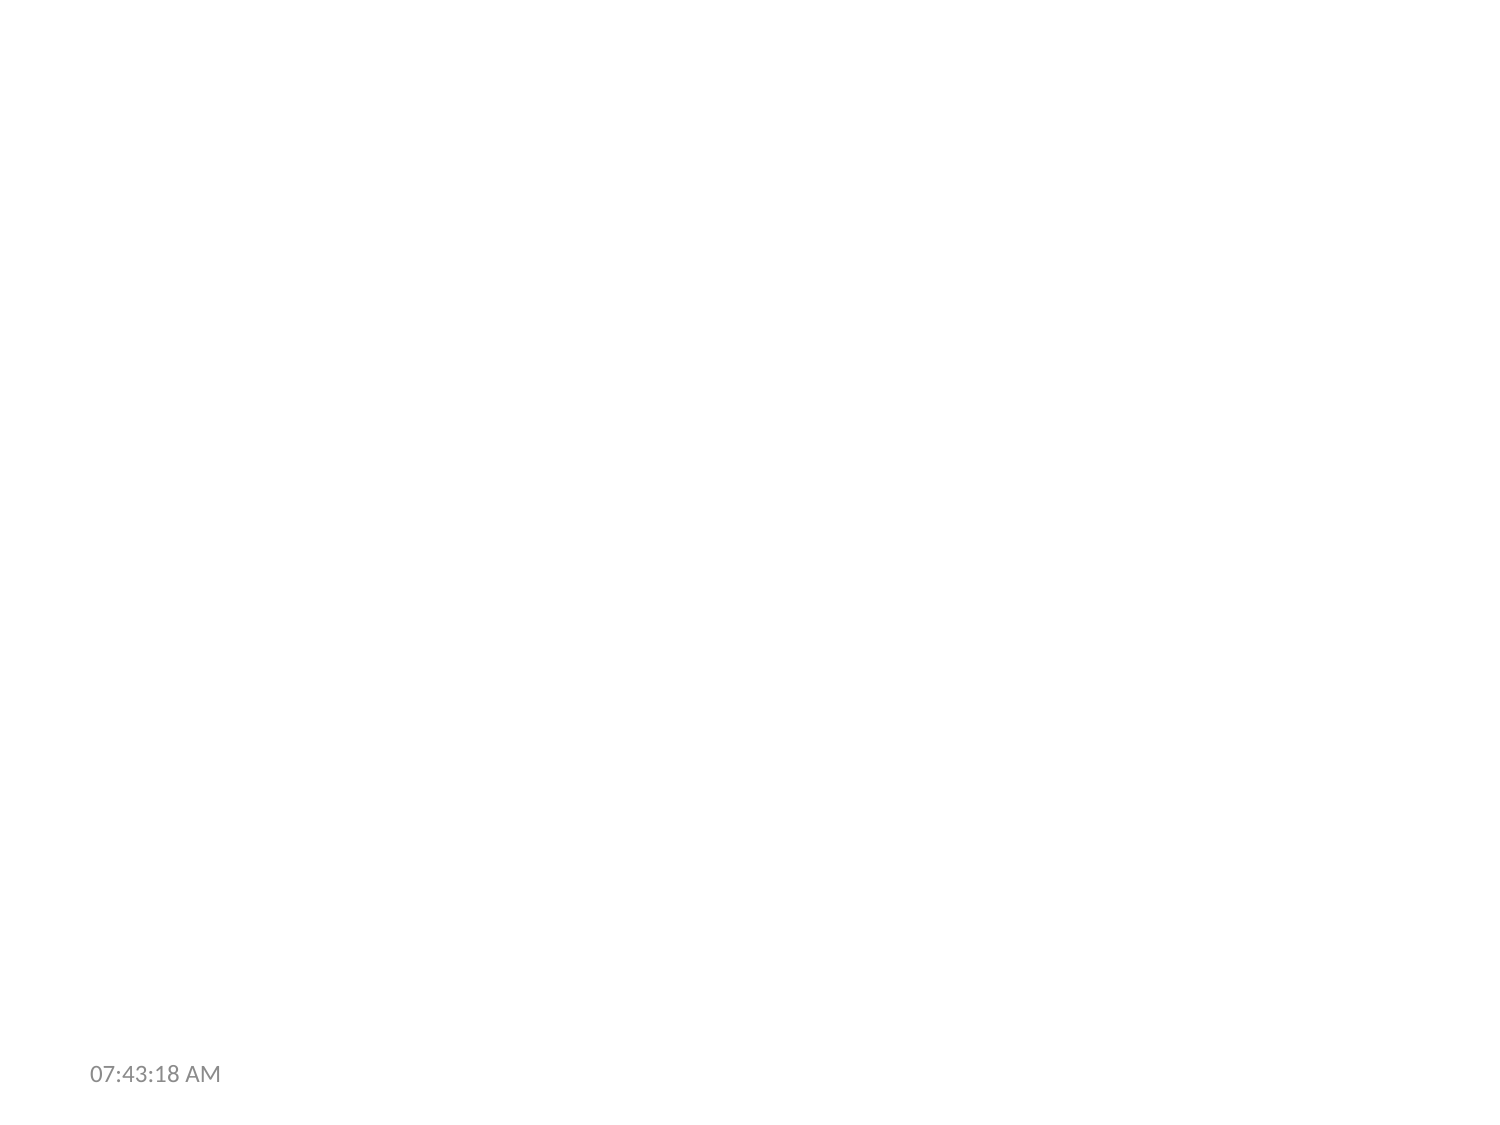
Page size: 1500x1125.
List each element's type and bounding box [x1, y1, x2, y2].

slide_number [75, 1042, 425, 1103]
